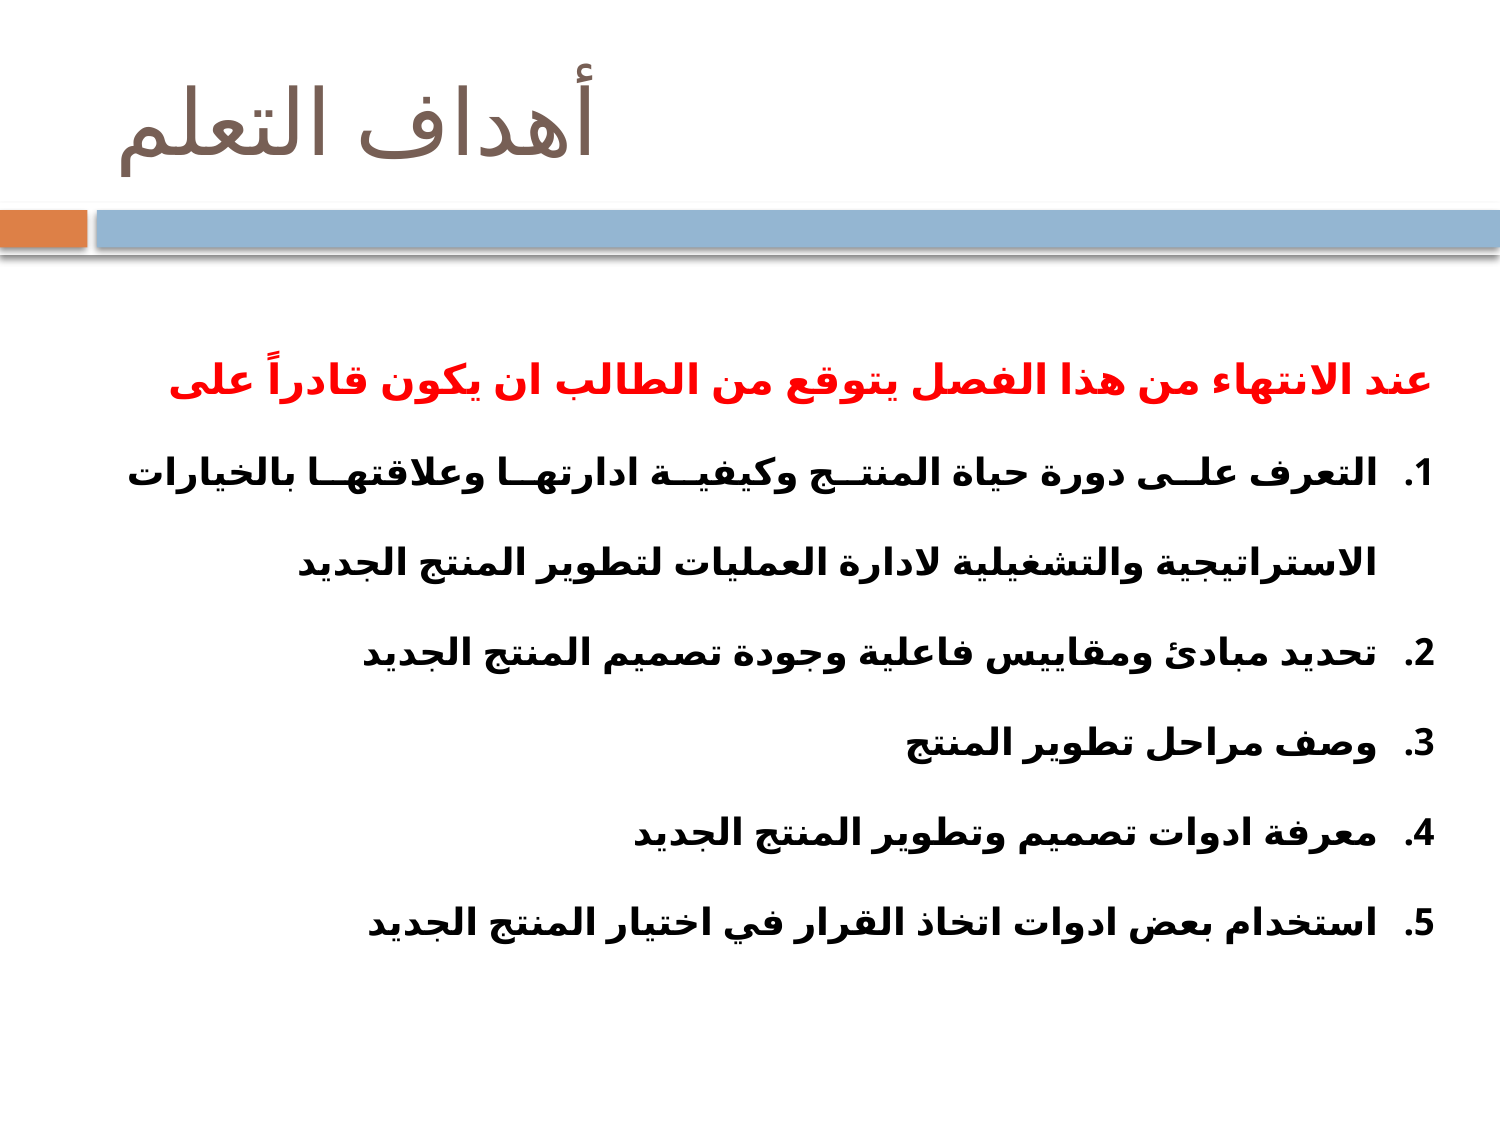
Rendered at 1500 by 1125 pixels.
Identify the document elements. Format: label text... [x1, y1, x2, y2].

text_box عند الانتهاء من هذا الفصل يتوقع من الطالب ان يكون قادراً على التعرف على دورة حياة المنتج وكيفية ادارتها وعلاقتها بالخيارات الاستراتيجية والتشغيلية لادارة العمليات لتطوير المنتج الجديد تحديد مبادئ ومقاييس فاعلية وجودة تصميم المنتج الجديد وصف مراحل تطوير المنتج معرفة ادوات تصميم وتطوير المنتج الجديد استخدام بعض ادوات اتخاذ القرار في اختيار المنتج الجديد [112, 269, 1450, 1067]
title أهداف التعلم [100, 37, 1438, 200]
